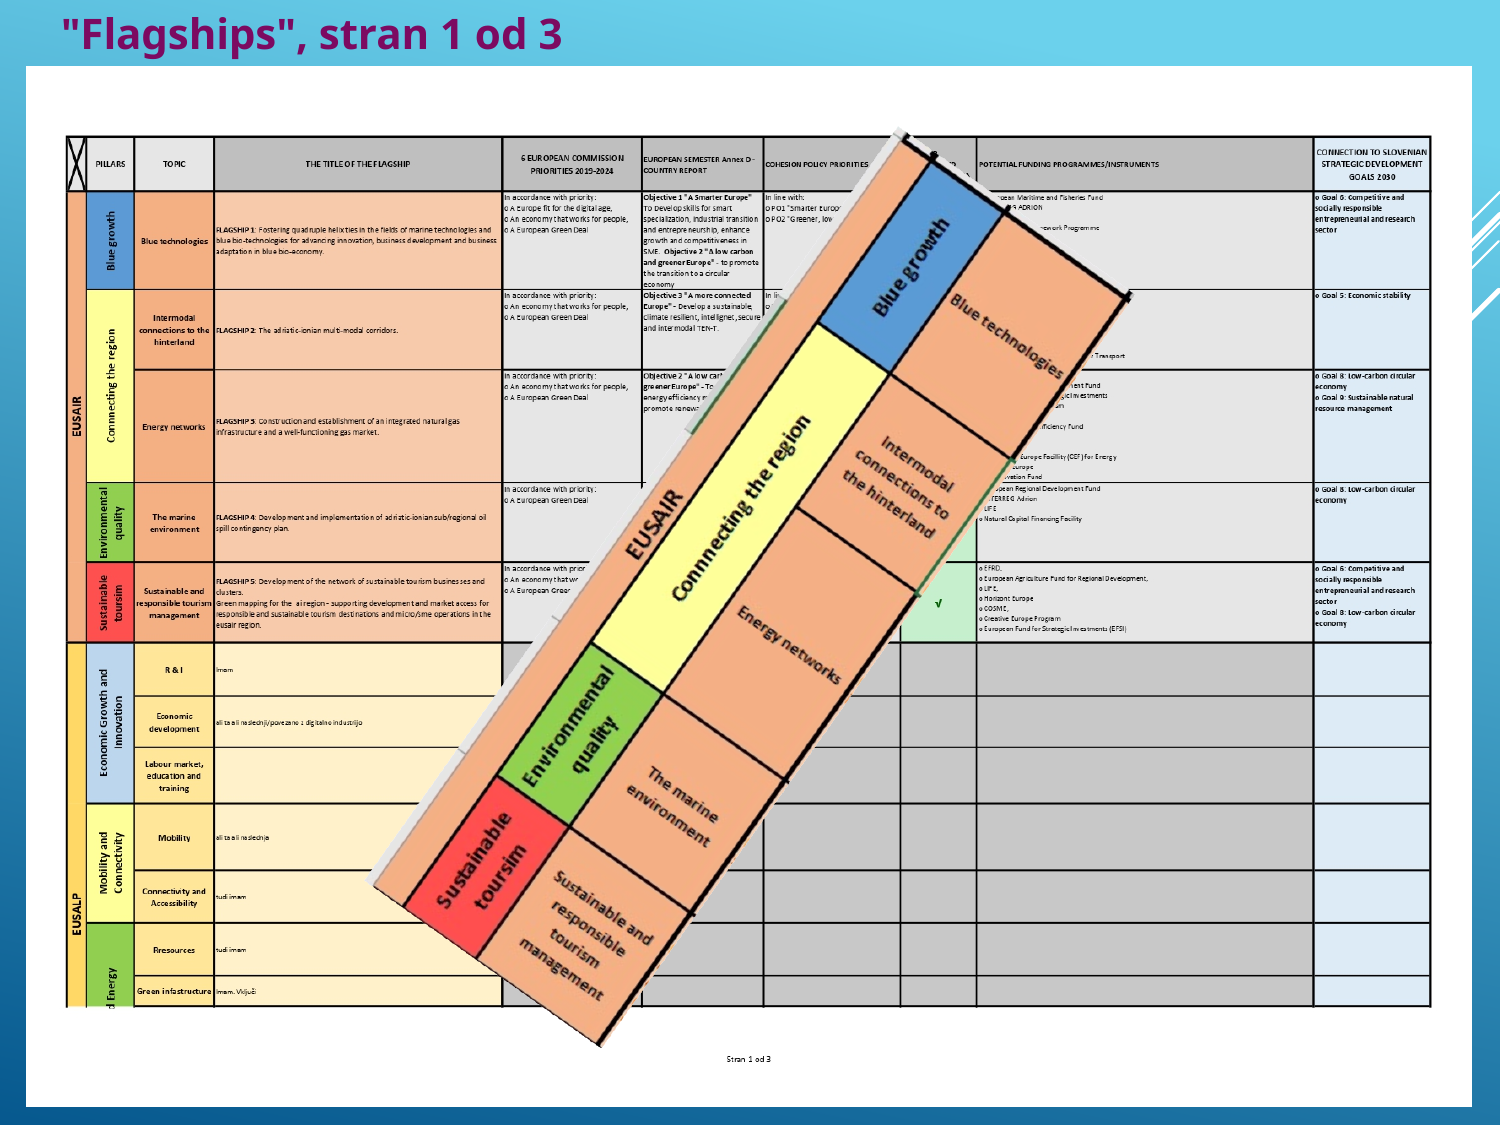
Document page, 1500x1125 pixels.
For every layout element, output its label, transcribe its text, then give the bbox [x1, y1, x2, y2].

subtitle "Flagships", stran 1 od 3 [0, 0, 624, 67]
picture [26, 66, 1472, 1107]
